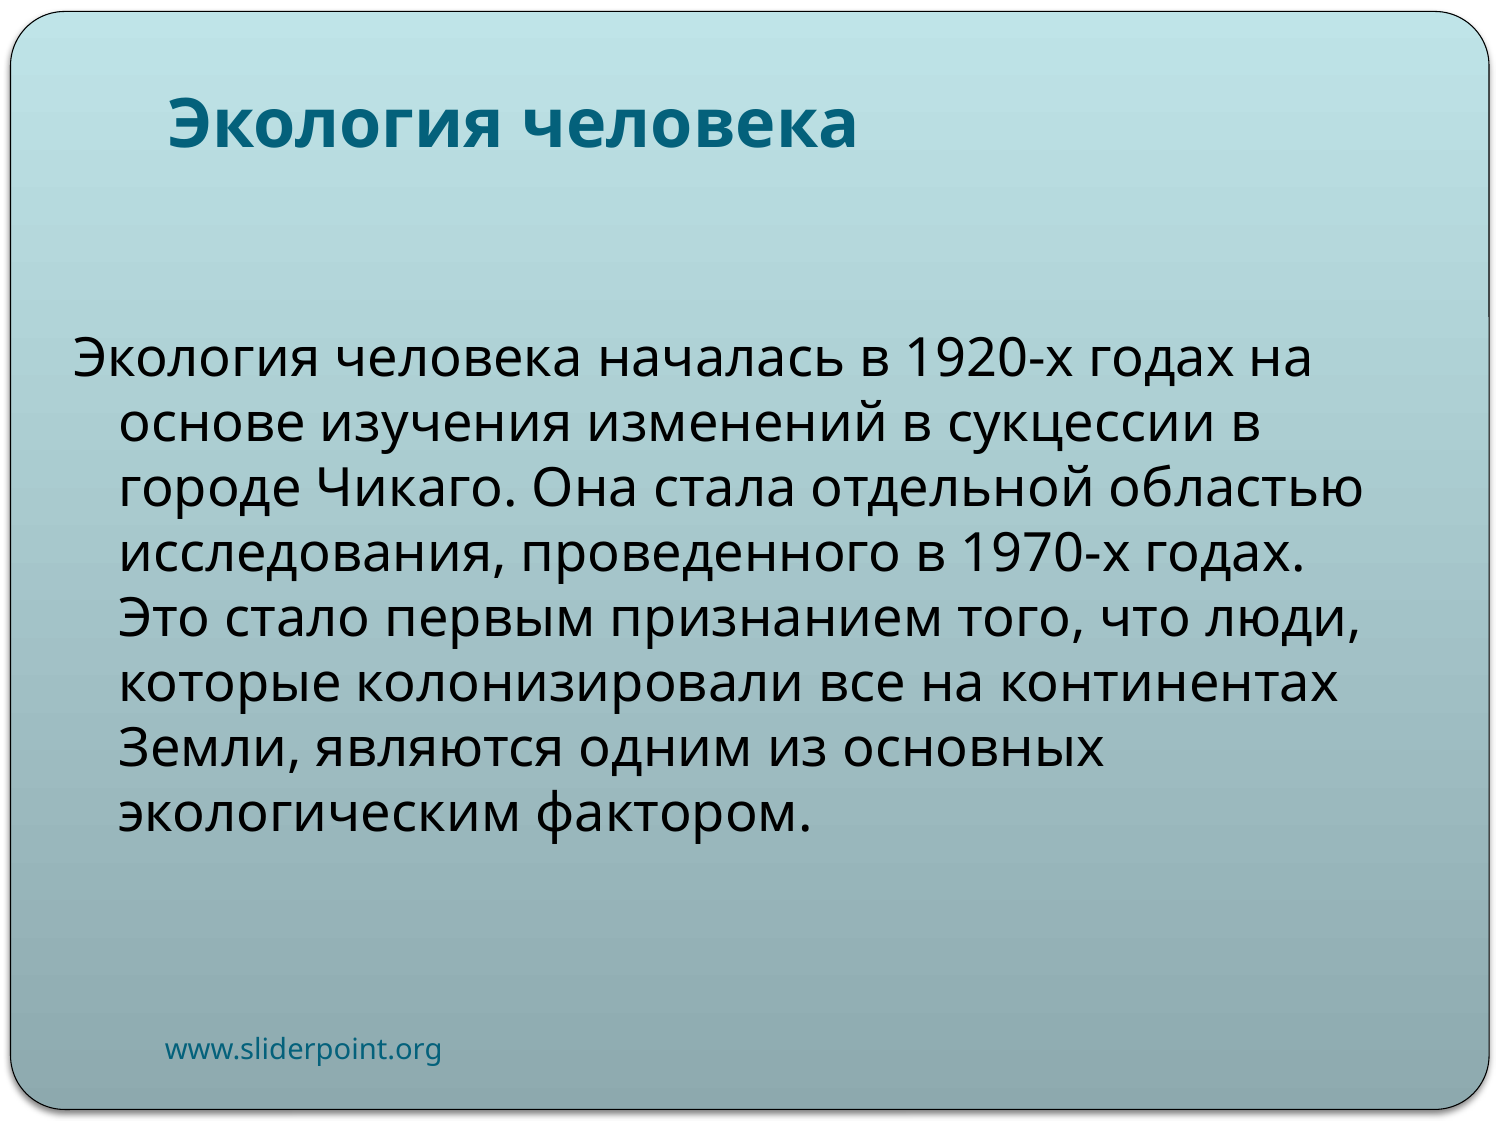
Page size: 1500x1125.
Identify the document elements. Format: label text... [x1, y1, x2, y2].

list Экология человека началась в 1920-х годах на основе изучения изменений в сукцессии в городе Чикаго. Она стала отдельной областью исследования, проведенного в 1970-х годах. Это стало первым признанием того, что люди, которые колонизировали все на континентах Земли, являются одним из основных экологическим фактором. [58, 237, 1425, 1090]
footer www.sliderpoint.org [150, 1012, 800, 1088]
title Экология человека [152, 70, 1428, 258]
